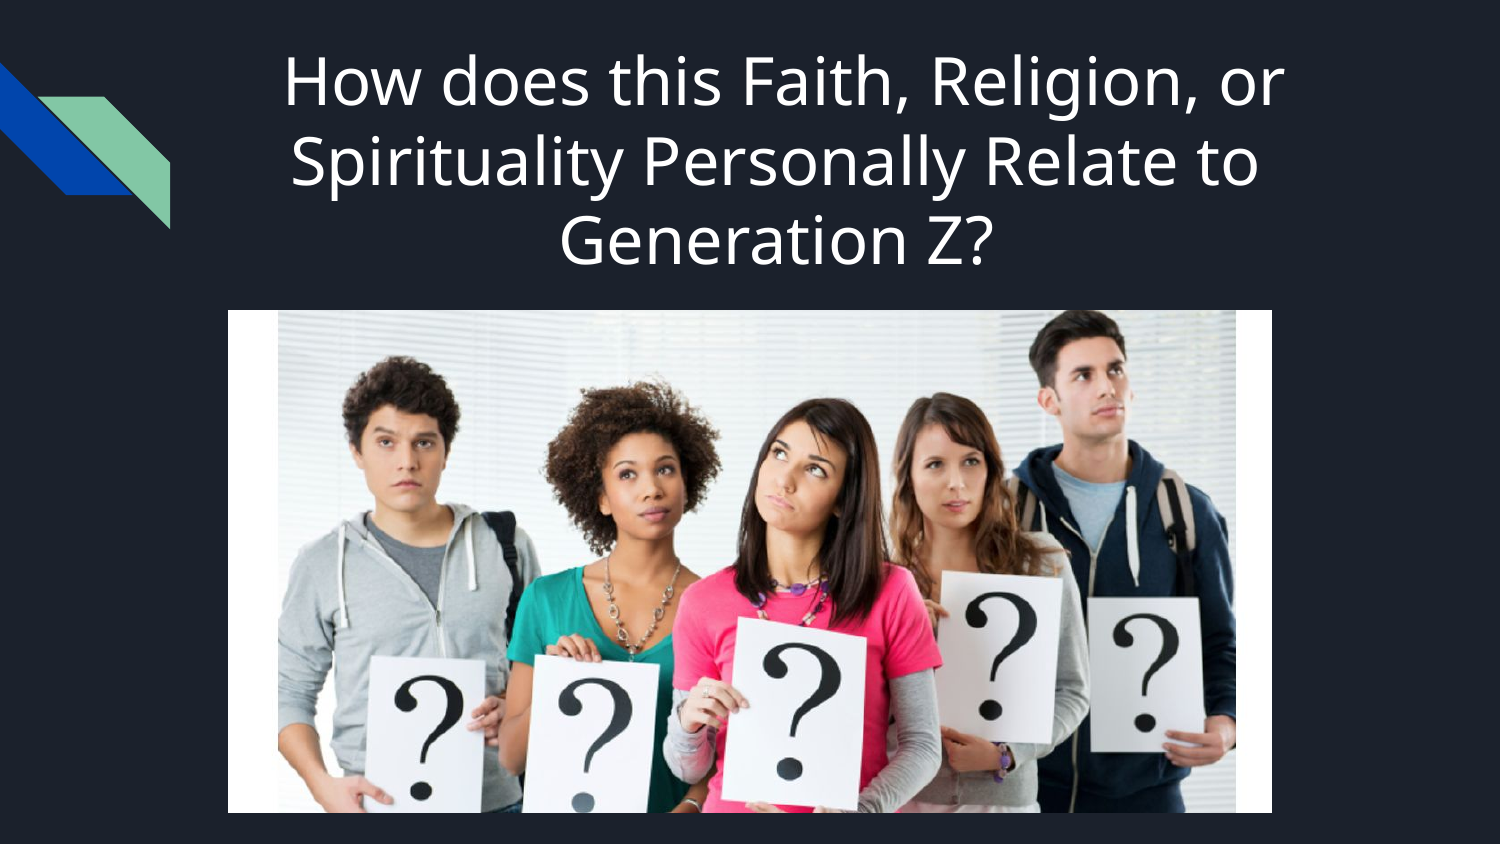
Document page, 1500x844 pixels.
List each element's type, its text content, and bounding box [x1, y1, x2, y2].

list How does this Faith, Religion, or Spirituality Personally Relate to Generation Z? [199, 23, 1354, 501]
picture [227, 310, 1272, 813]
